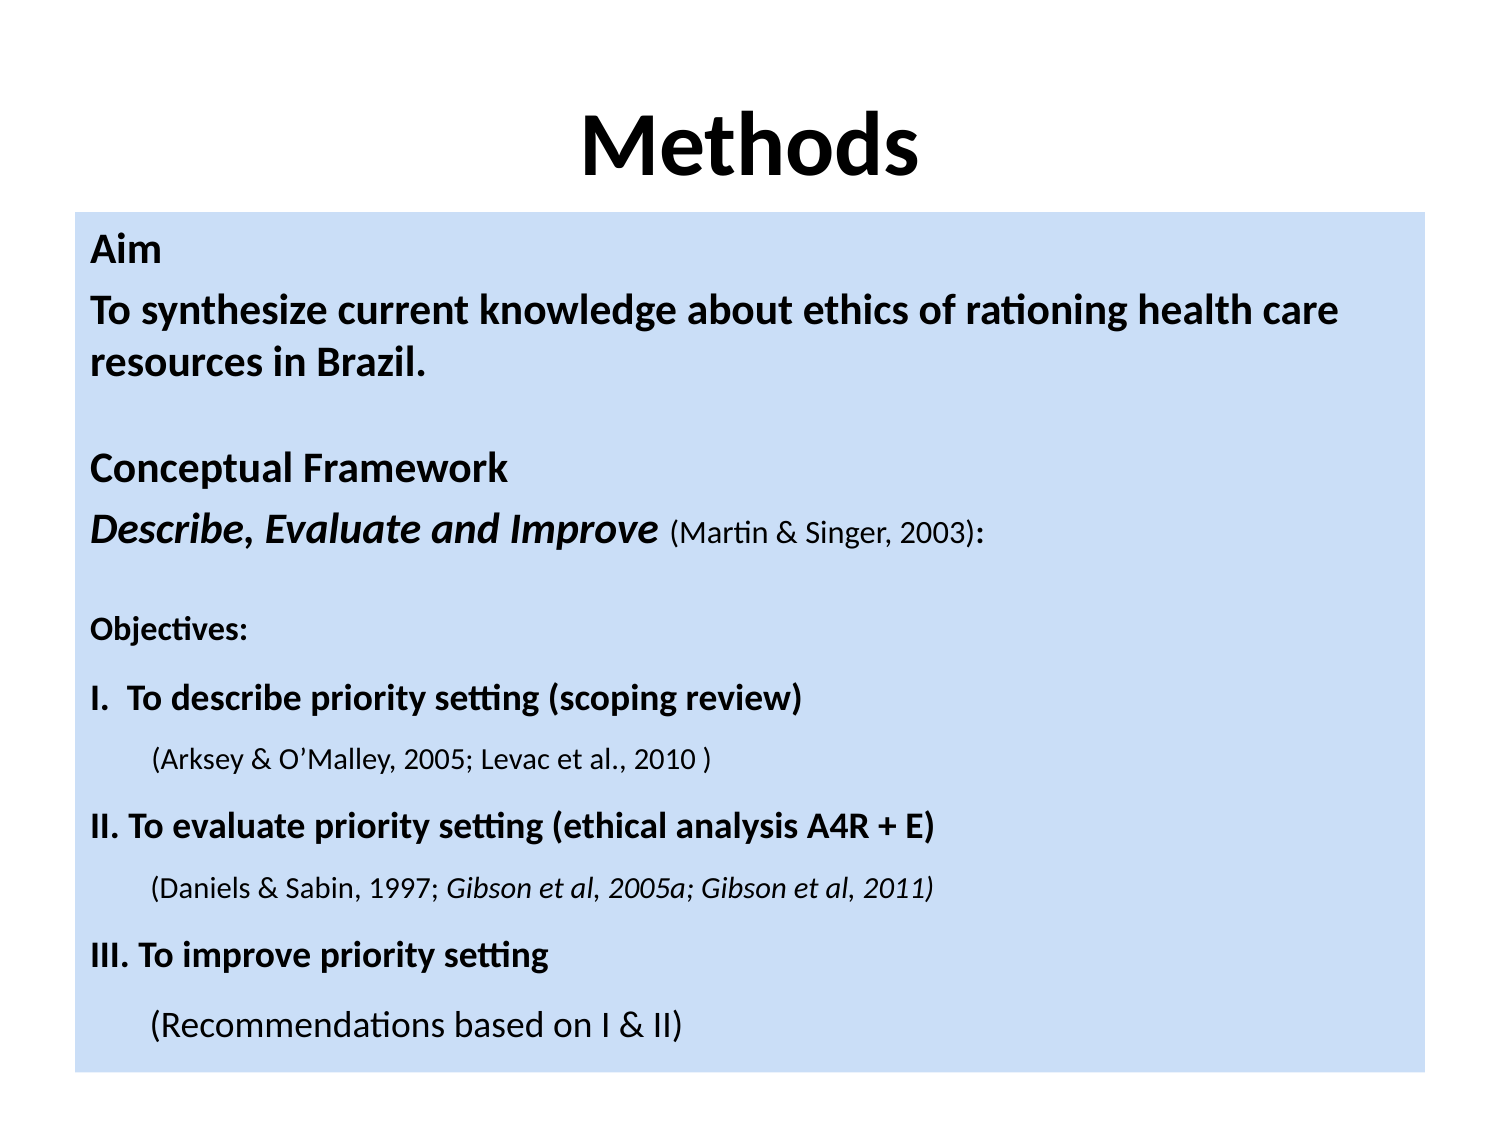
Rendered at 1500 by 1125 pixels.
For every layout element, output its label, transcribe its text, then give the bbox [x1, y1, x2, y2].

title Methods [75, 45, 1425, 212]
list Aim To synthesize current knowledge about ethics of rationing health care resources in Brazil. Conceptual Framework Describe, Evaluate and Improve (Martin & Singer, 2003): Objectives: I. To describe priority setting (scoping review) (Arksey & O’Malley, 2005; Levac et al., 2010 ) II. To evaluate priority setting (ethical analysis A4R + E) (Daniels & Sabin, 1997; Gibson et al, 2005a; Gibson et al, 2011) III. To improve priority setting (Recommendations based on I & II) [75, 212, 1425, 1073]
